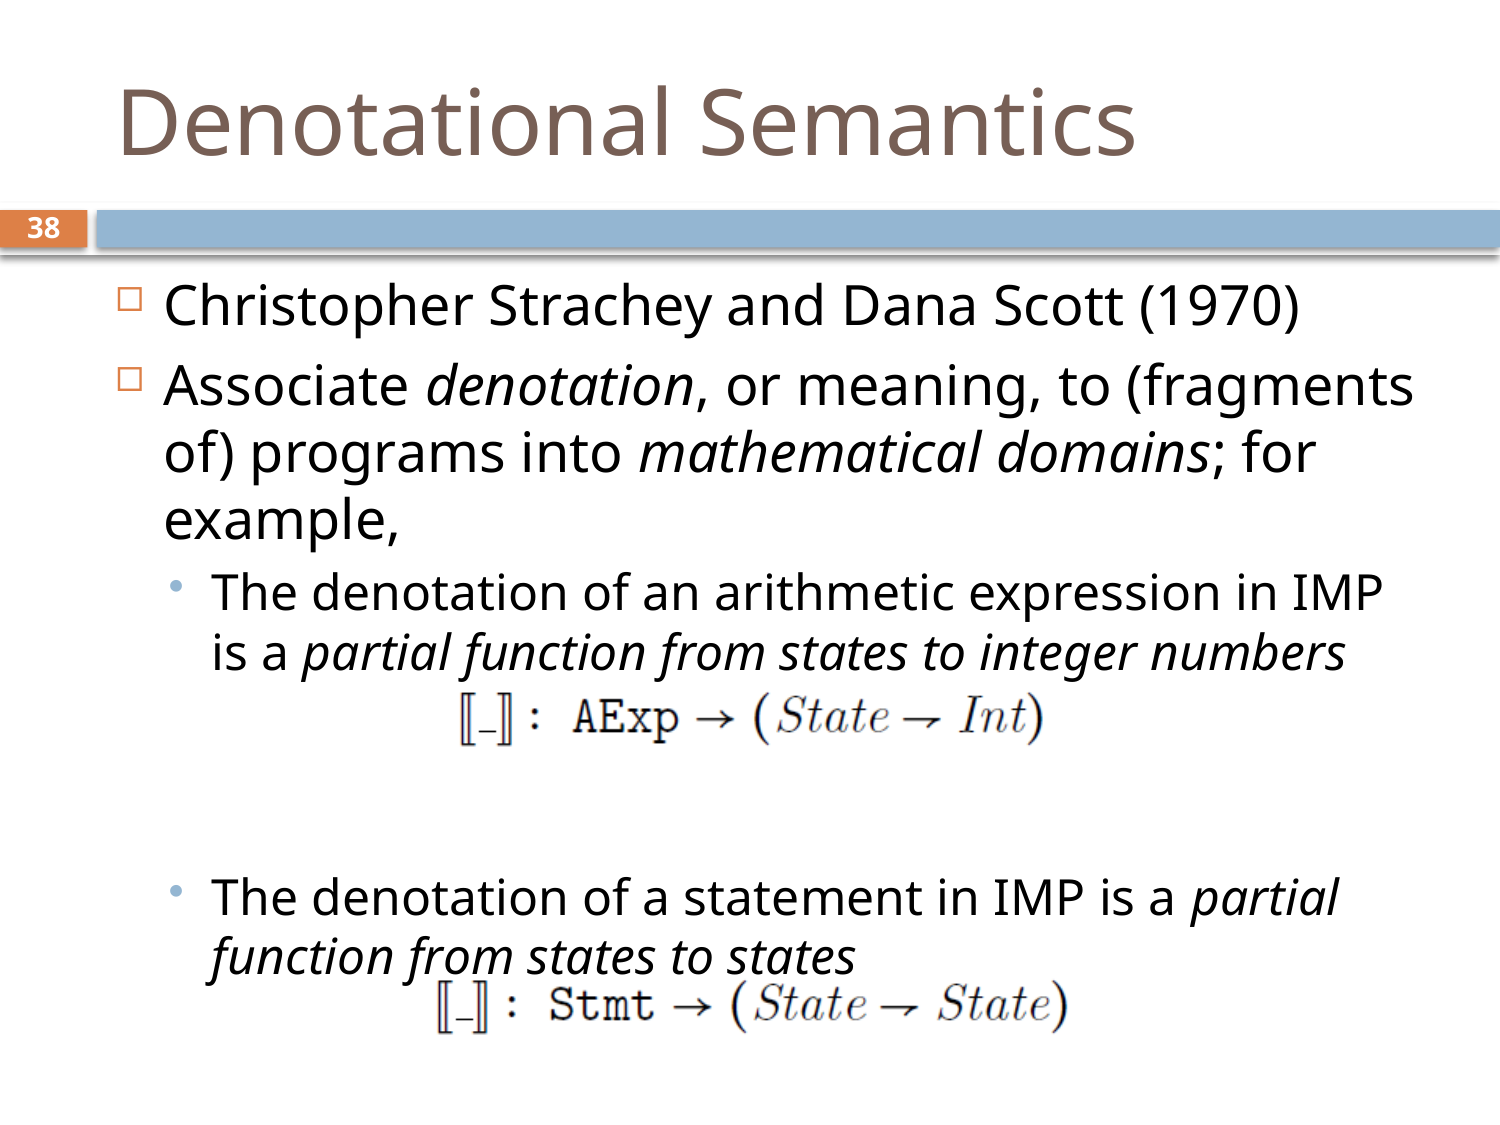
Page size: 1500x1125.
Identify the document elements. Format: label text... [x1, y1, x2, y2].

picture [451, 685, 1049, 751]
picture [428, 976, 1072, 1038]
list Christopher Strachey and Dana Scott (1970) Associate denotation, or meaning, to (fragments of) programs into mathematical domains; for example, The denotation of an arithmetic expression in IMP is a partial function from states to integer numbers The denotation of a statement in IMP is a partial function from states to states [100, 262, 1438, 1000]
title Denotational Semantics [100, 37, 1438, 200]
slide_number 38 [0, 208, 88, 249]
